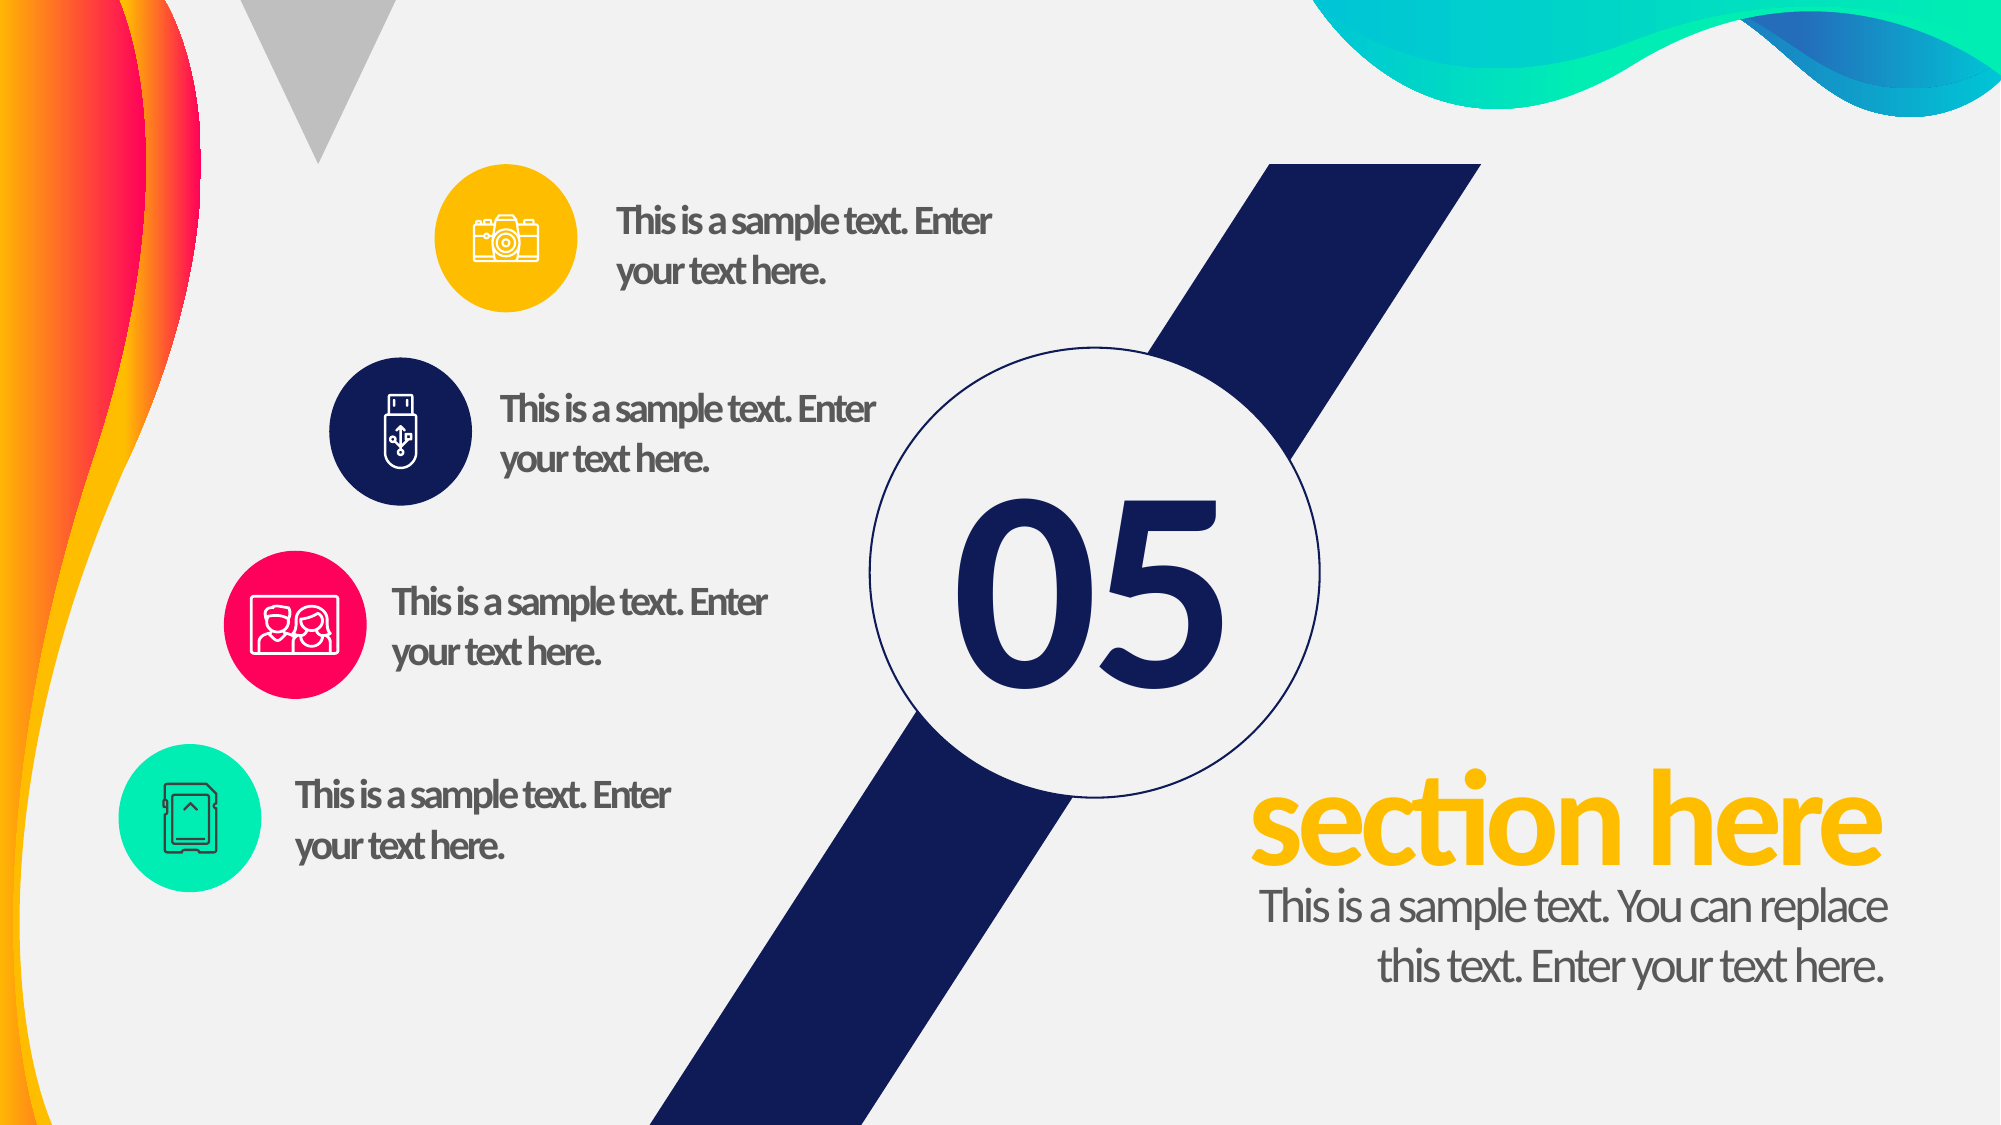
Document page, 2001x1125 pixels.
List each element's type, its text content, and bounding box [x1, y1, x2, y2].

text_box [648, 782, 1074, 1125]
text_box section here [1183, 721, 1902, 901]
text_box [1311, 0, 2000, 117]
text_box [434, 164, 1053, 313]
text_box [0, 458, 660, 667]
text_box [239, 0, 398, 167]
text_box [329, 357, 937, 506]
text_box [869, 347, 1320, 798]
text_box [1150, 163, 1484, 416]
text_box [118, 744, 732, 893]
text_box This is a sample text. You can replace this text. Enter your text here. [1205, 901, 1902, 1001]
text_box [223, 550, 829, 699]
